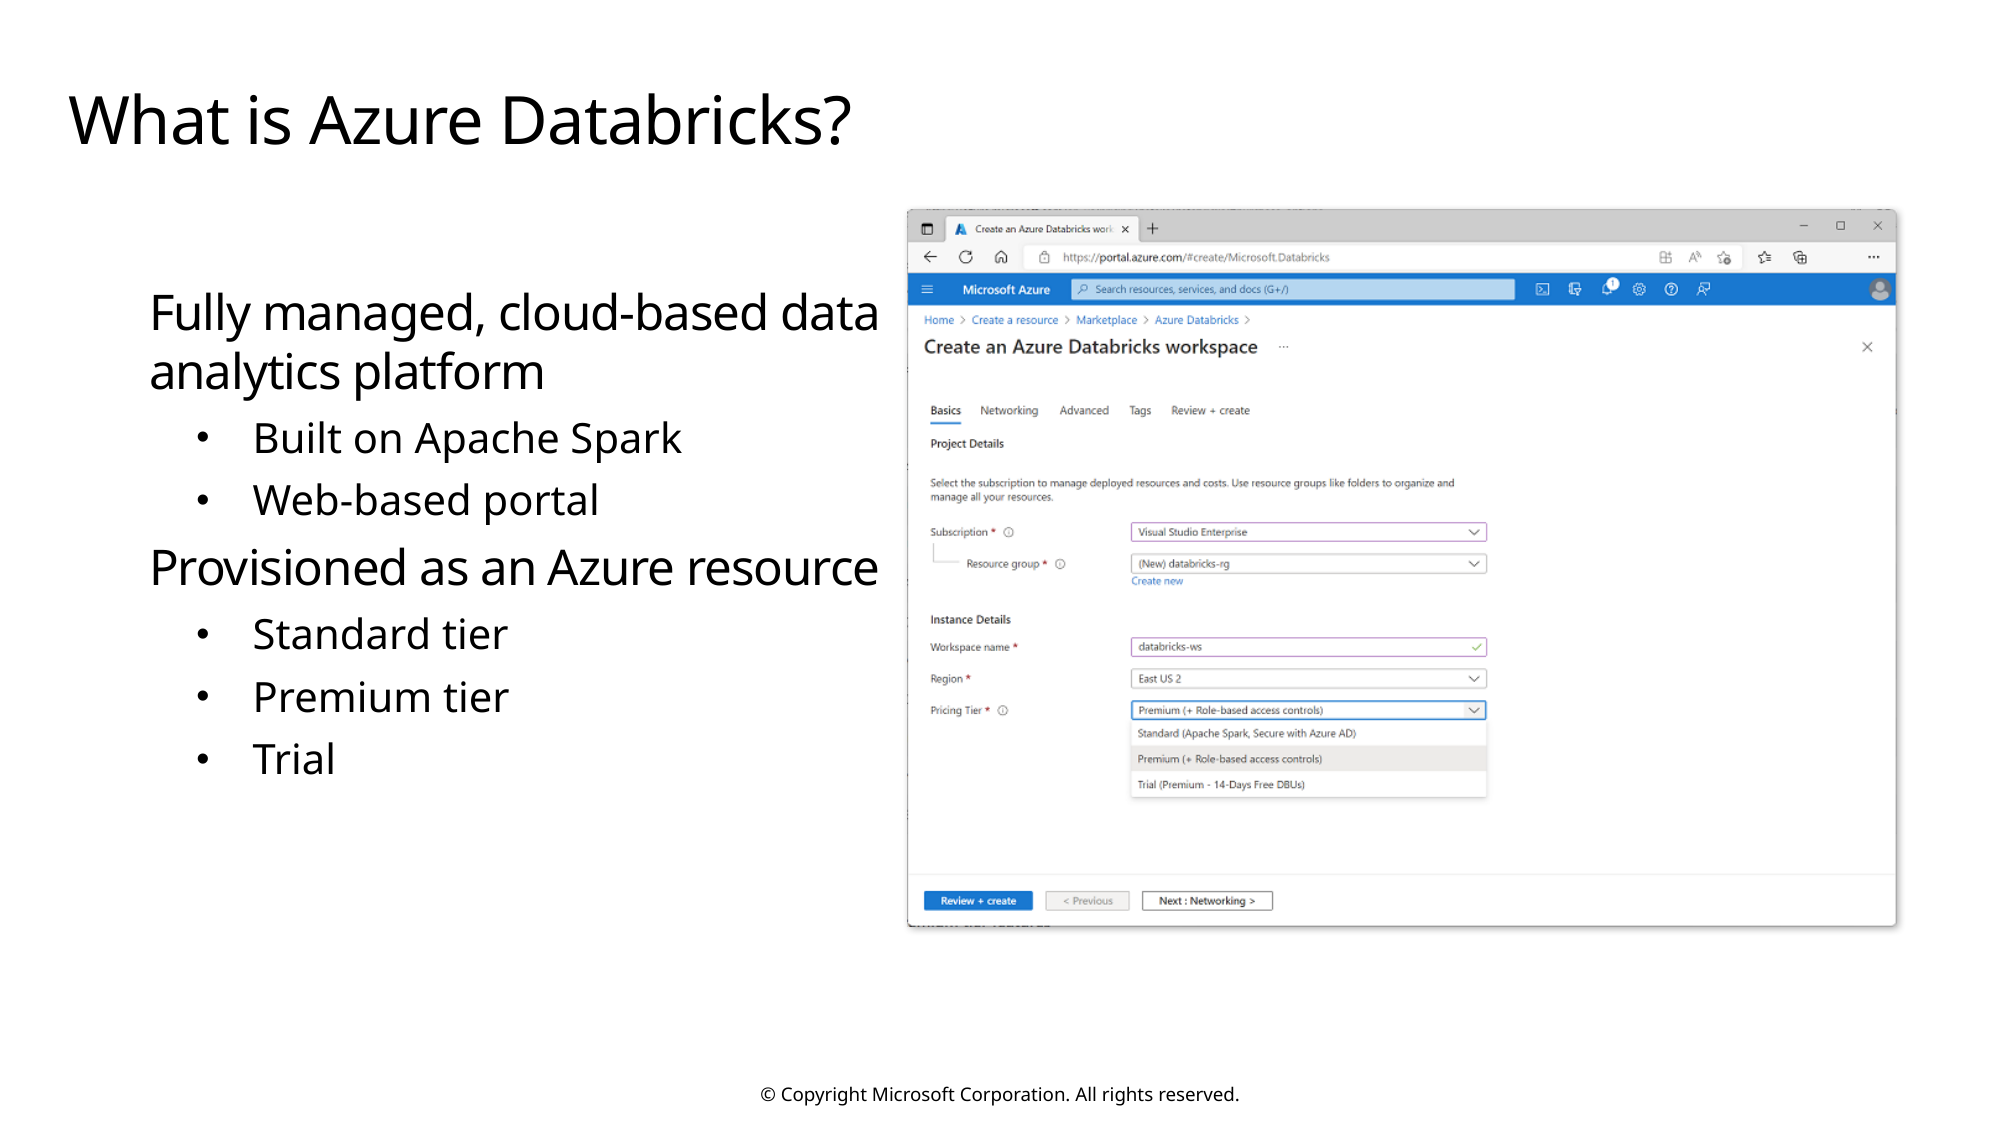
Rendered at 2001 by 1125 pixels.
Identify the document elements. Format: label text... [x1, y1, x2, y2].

picture [906, 208, 1897, 927]
text_box Fully managed, cloud-based data analytics platform Built on Apache Spark Web-based portal Provisioned as an Azure resource Standard tier Premium tier Trial [134, 274, 905, 897]
title What is Azure Databricks? [68, 72, 1930, 184]
